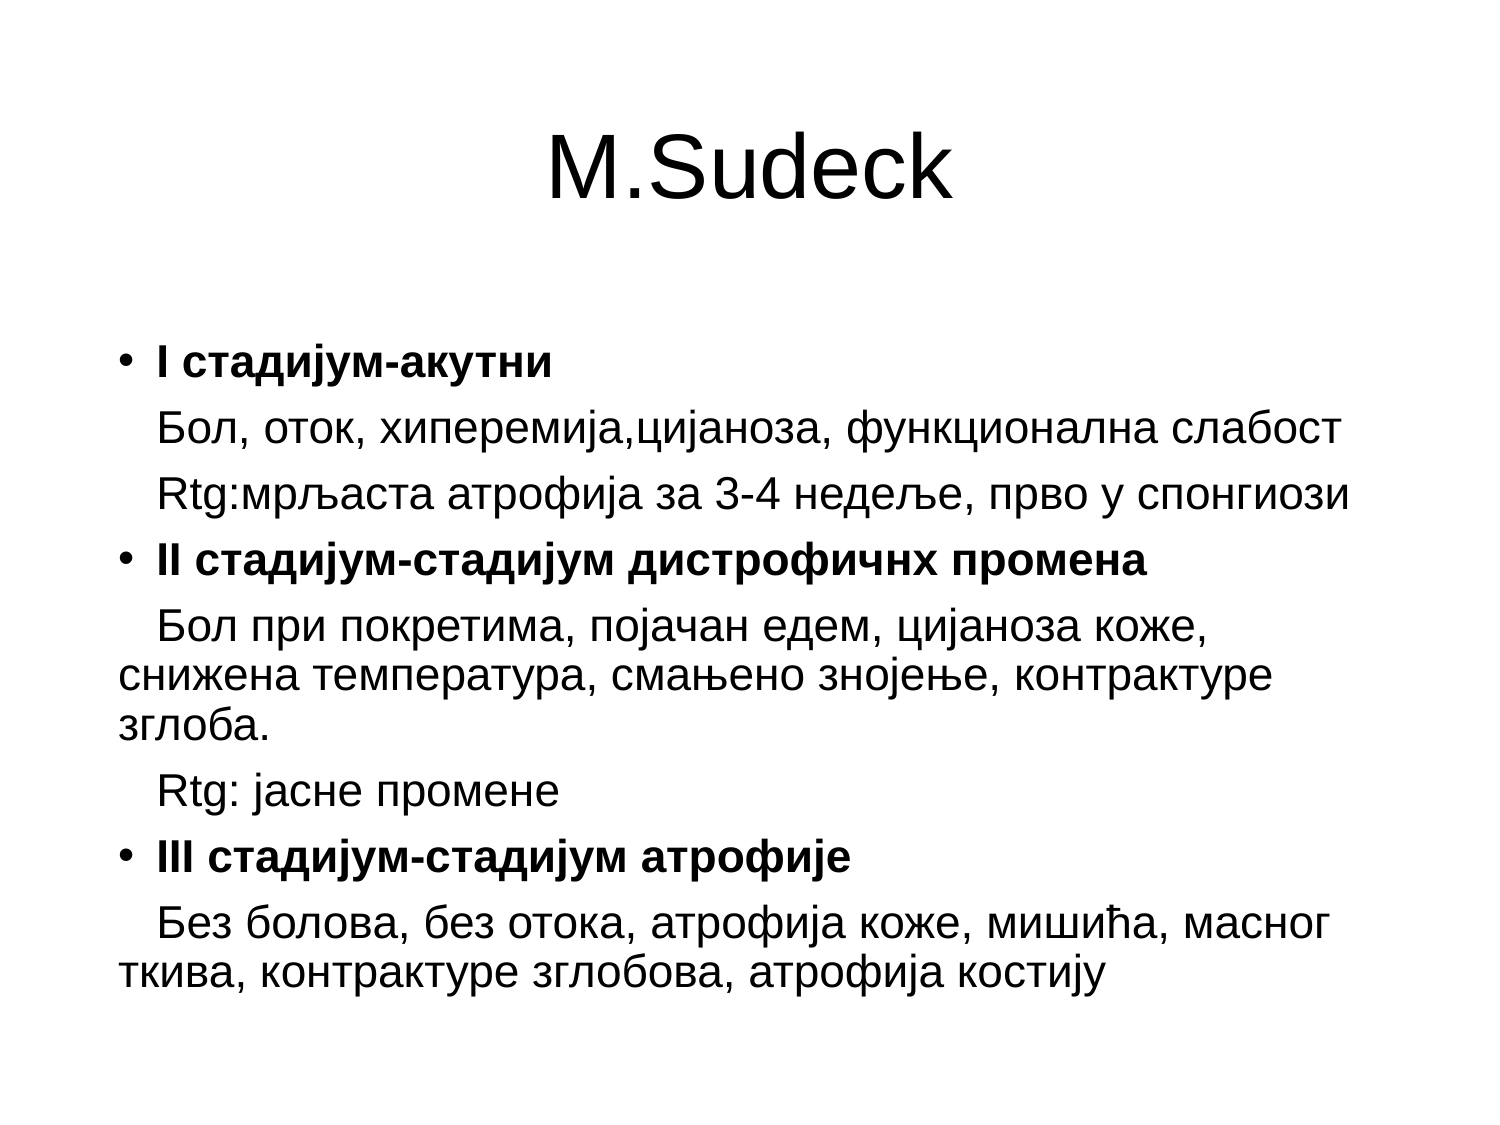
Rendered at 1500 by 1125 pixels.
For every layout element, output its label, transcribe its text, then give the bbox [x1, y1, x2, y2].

title М.Sudeck [103, 59, 1397, 258]
list I стадијум-акутни Бол, оток, хиперемија,цијаноза, функционална слабост Rtg:мрљаста атрофија за 3-4 недеље, прво у спонгиози II стадијум-стадијум дистрофичнх промена Бол при покретима, појачан едем, цијаноза коже, снижена температура, смањено знојење, контрактуре зглоба. Rtg: јасне промене III стадијум-стадијум атрофије Без болова, без отока, атрофија коже, мишића, масног ткива, контрактуре зглобова, атрофија костију [103, 258, 1397, 1014]
